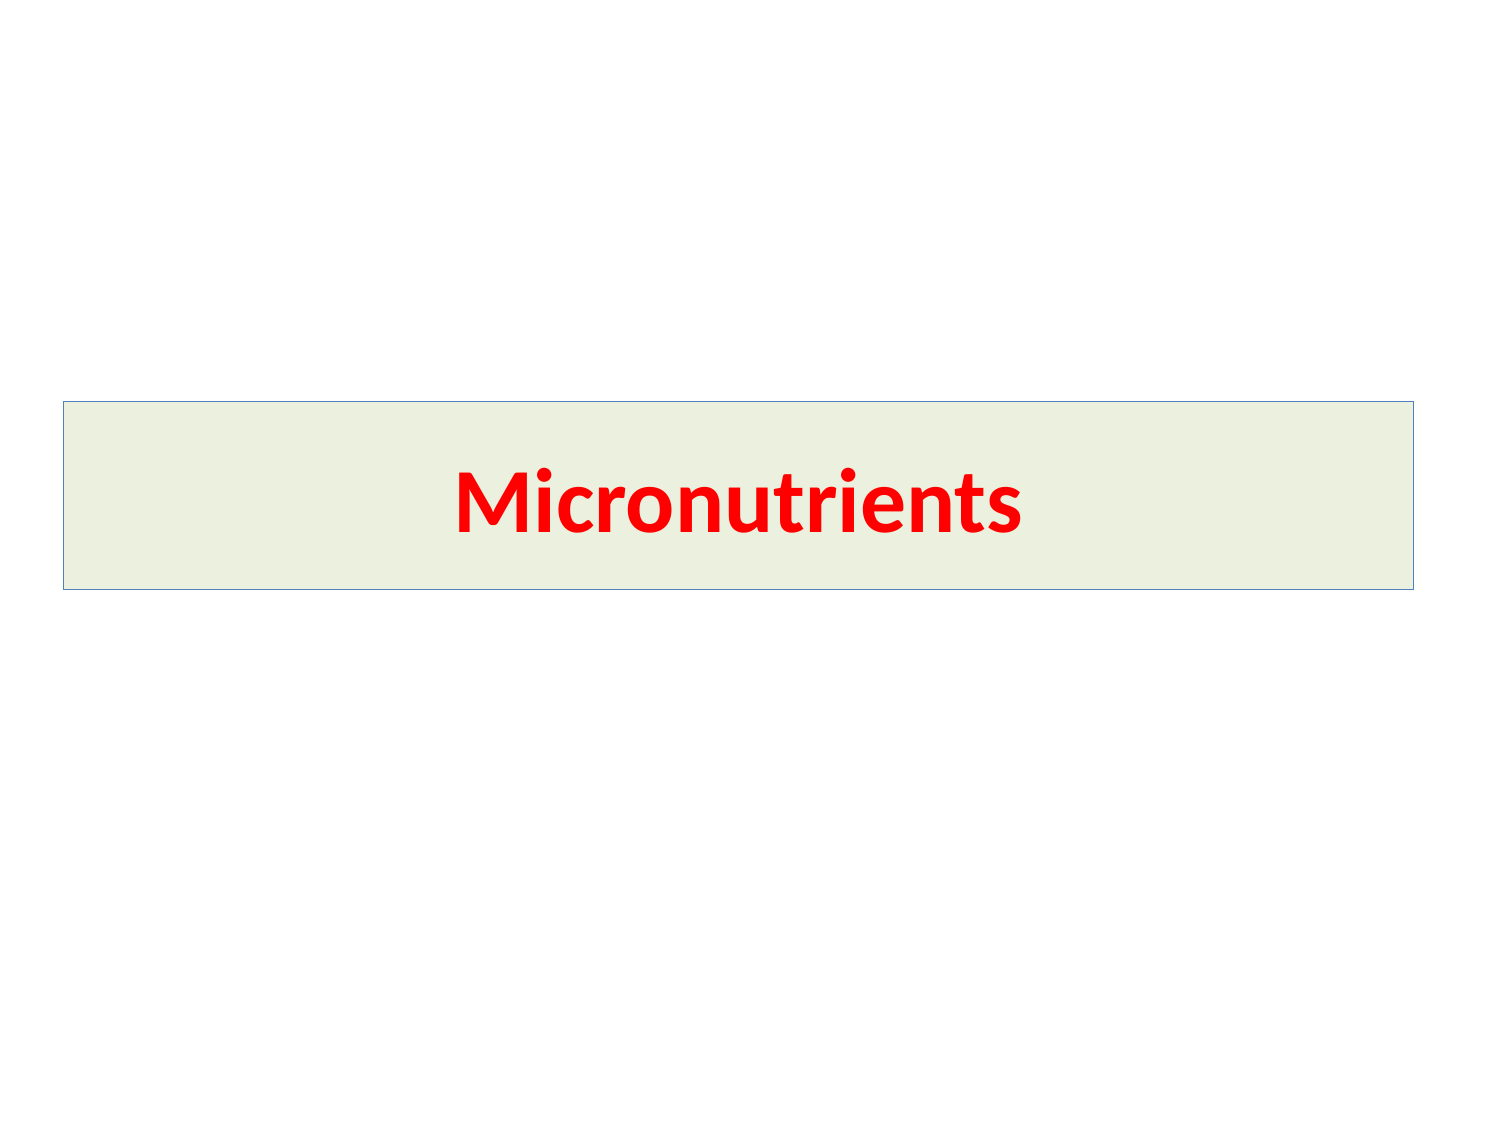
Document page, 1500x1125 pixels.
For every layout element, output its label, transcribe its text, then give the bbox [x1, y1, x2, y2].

title Micronutrients [63, 401, 1414, 590]
